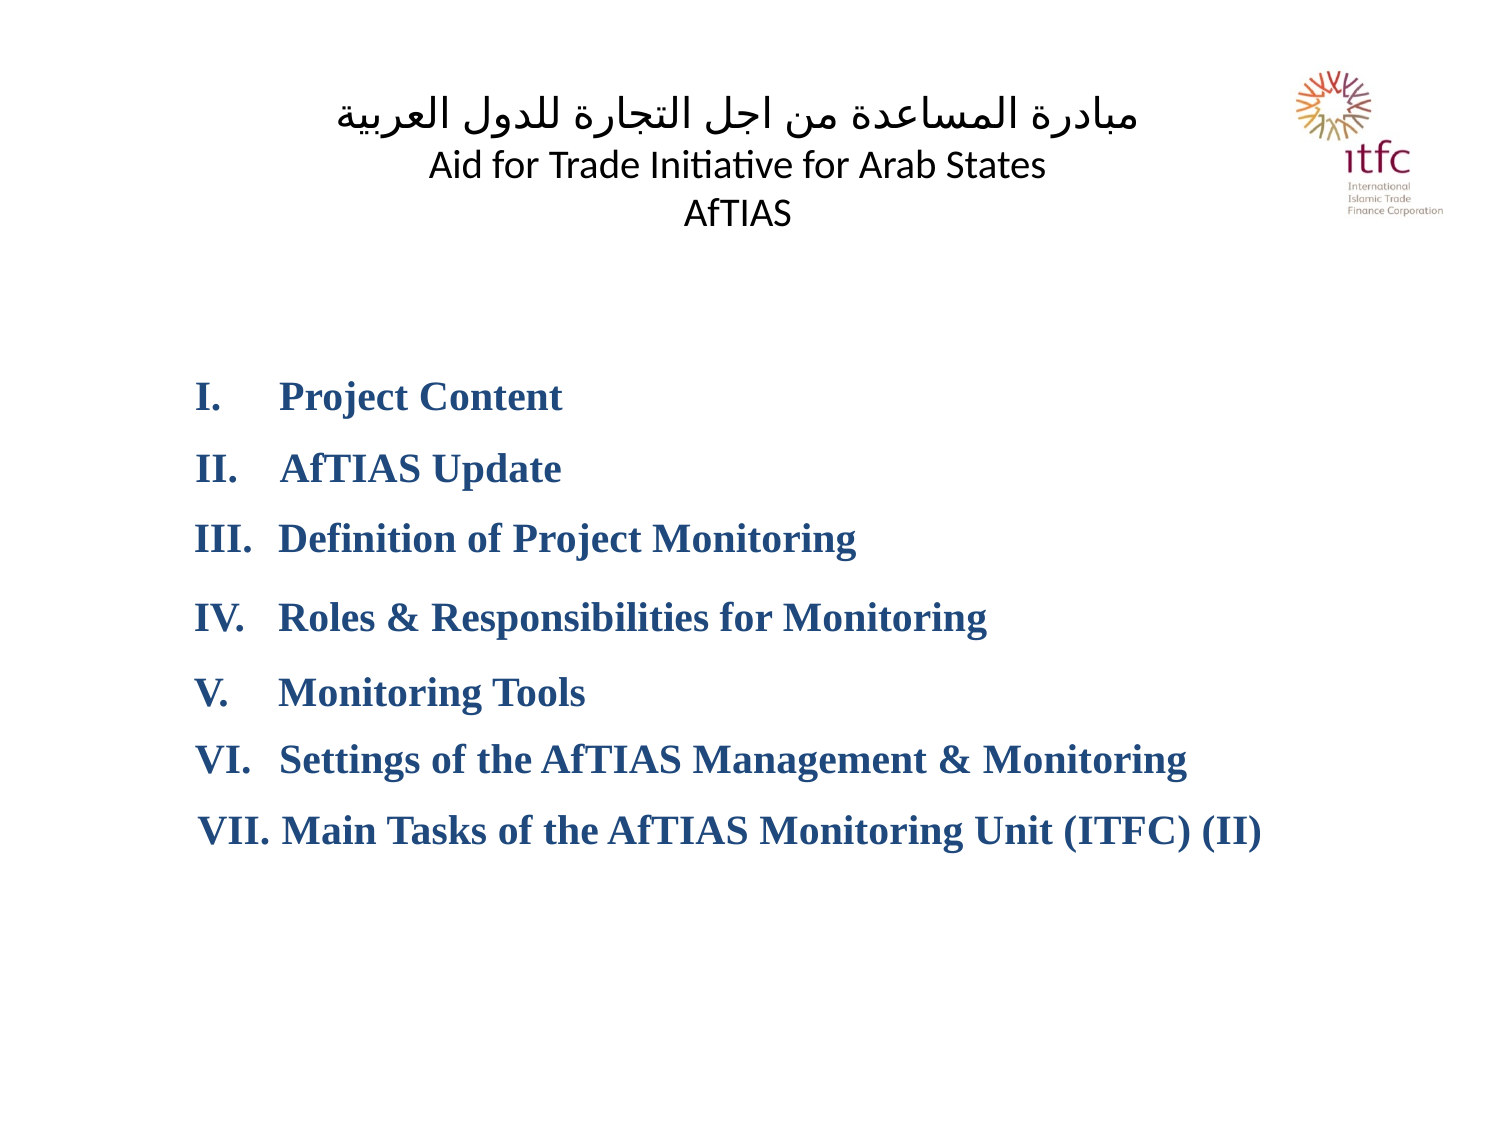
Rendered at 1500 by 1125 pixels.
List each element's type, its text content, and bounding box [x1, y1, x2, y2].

text_box Monitoring Tools [178, 656, 1289, 720]
text_box Settings of the AfTIAS Management & Monitoring [180, 724, 1369, 787]
picture [1289, 54, 1449, 229]
text_box AfTIAS Update [180, 433, 1290, 496]
text_box Main Tasks of the AfTIAS Monitoring Unit (ITFC) (II) [182, 795, 1372, 858]
text_box Project Content [180, 361, 1290, 425]
title مبادرة المساعدة من اجل التجارة للدول العربية Aid for Trade Initiative for Arab States AfTIAS [123, 78, 1353, 244]
text_box Roles & Responsibilities for Monitoring [178, 582, 1289, 646]
text_box Definition of Project Monitoring [178, 503, 1289, 567]
